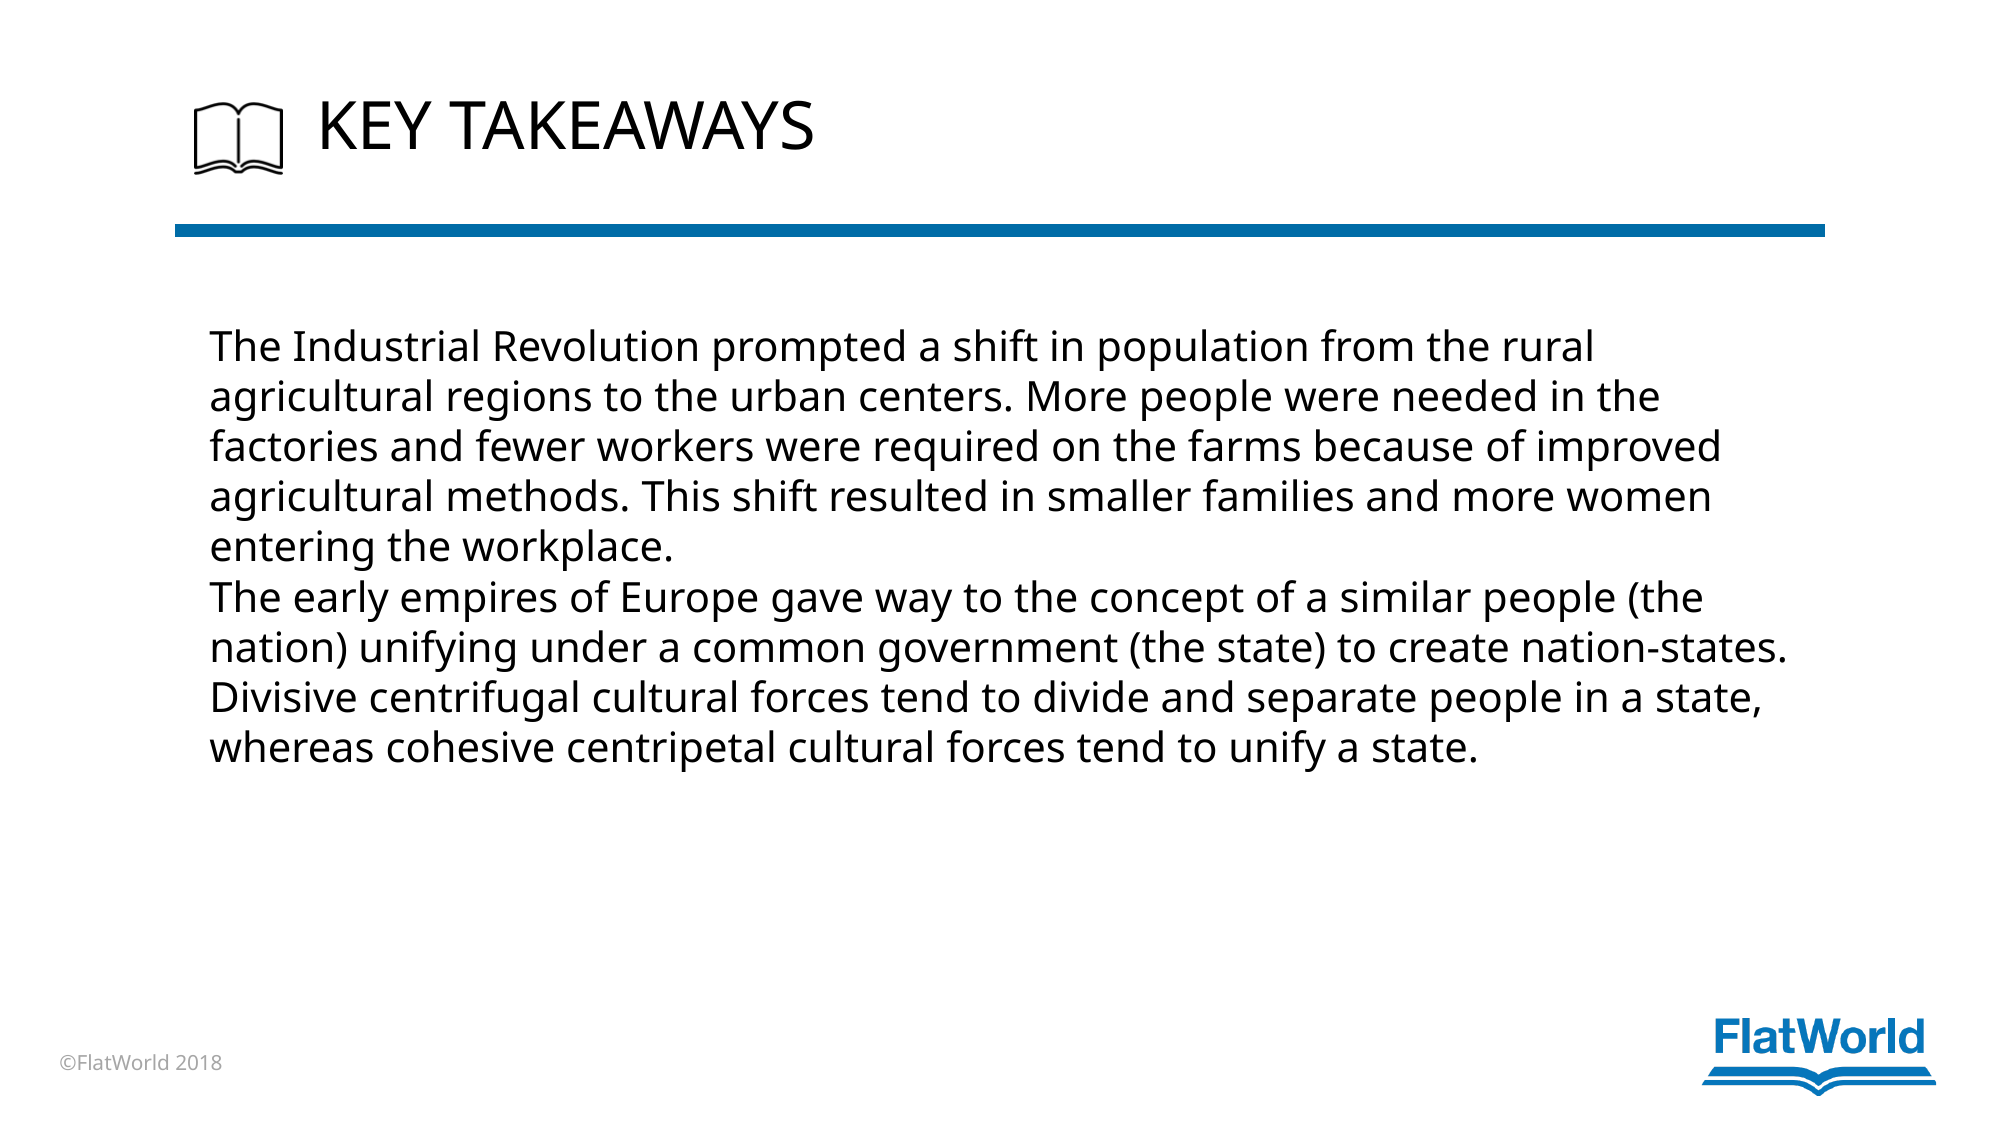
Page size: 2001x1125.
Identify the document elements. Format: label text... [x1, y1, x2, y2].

picture [194, 94, 283, 183]
title KEY TAKEAWAYS [301, 75, 1175, 190]
subtitle The Industrial Revolution prompted a shift in population from the rural agricultural regions to the urban centers. More people were needed in the factories and fewer workers were required on the farms because of improved agricultural methods. This shift resulted in smaller families and more women entering the workplace. The early empires of Europe gave way to the concept of a similar people (the nation) unifying under a common government (the state) to create nation-states. Divisive centrifugal cultural forces tend to divide and separate people in a state, whereas cohesive centripetal cultural forces tend to unify a state. [194, 312, 1825, 856]
